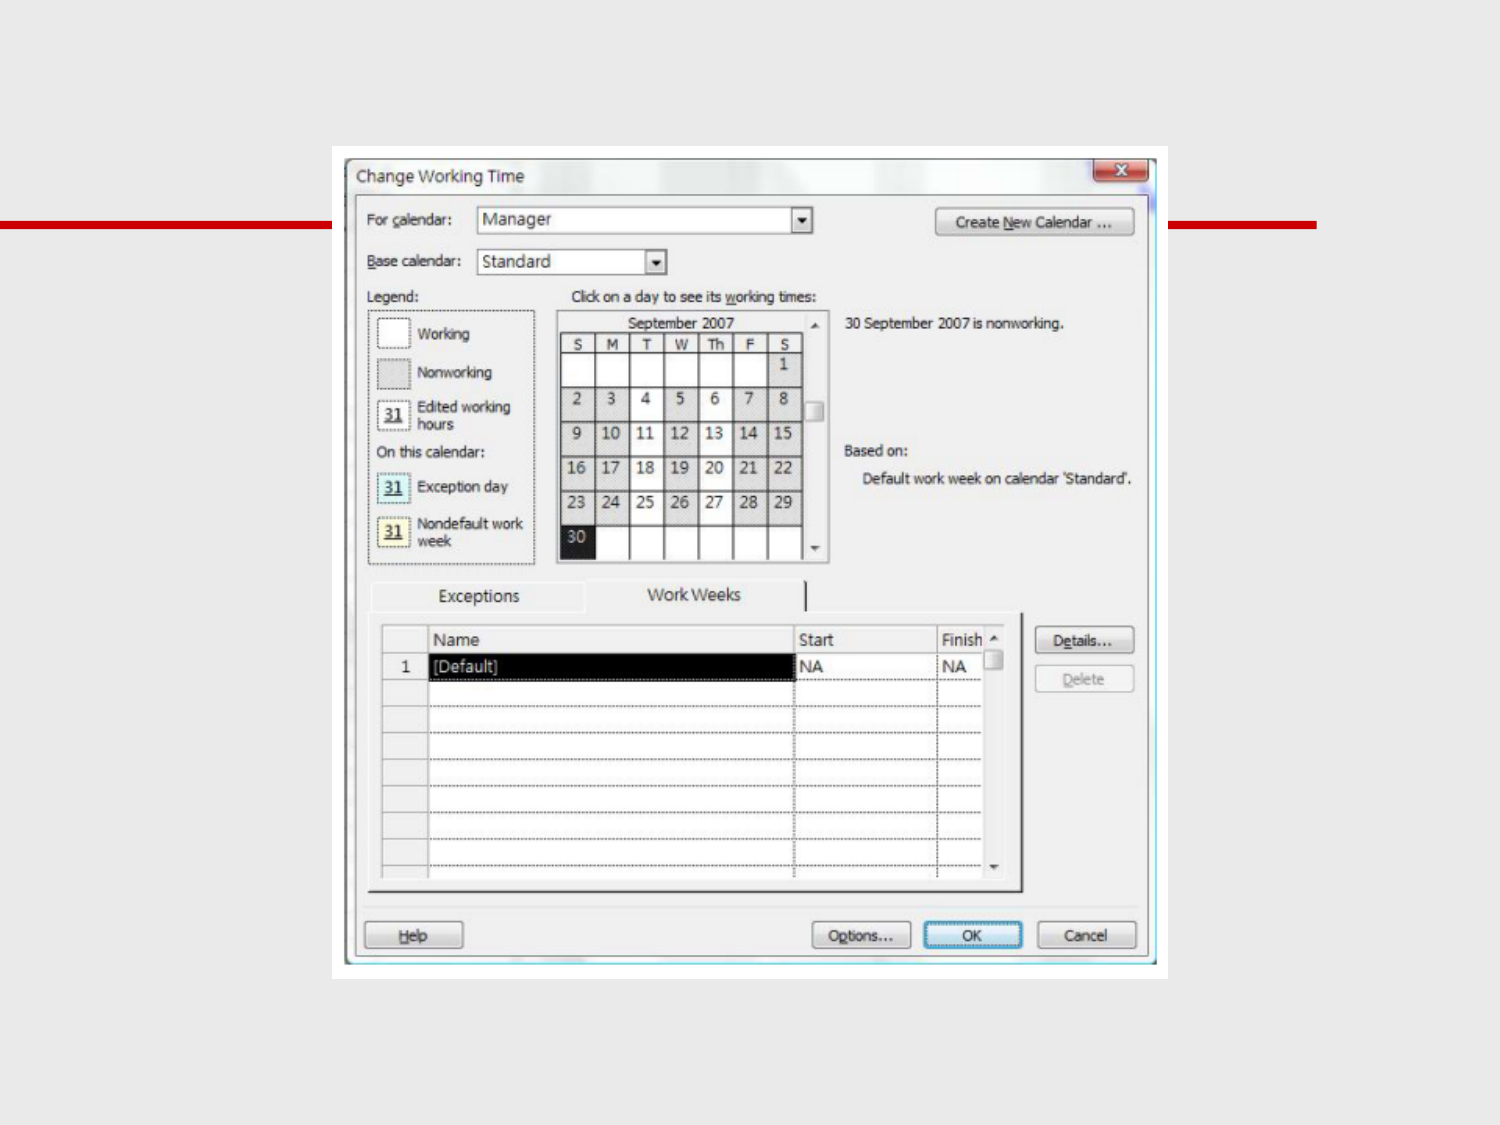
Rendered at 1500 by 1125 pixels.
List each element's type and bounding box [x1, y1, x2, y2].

picture [331, 145, 1169, 980]
